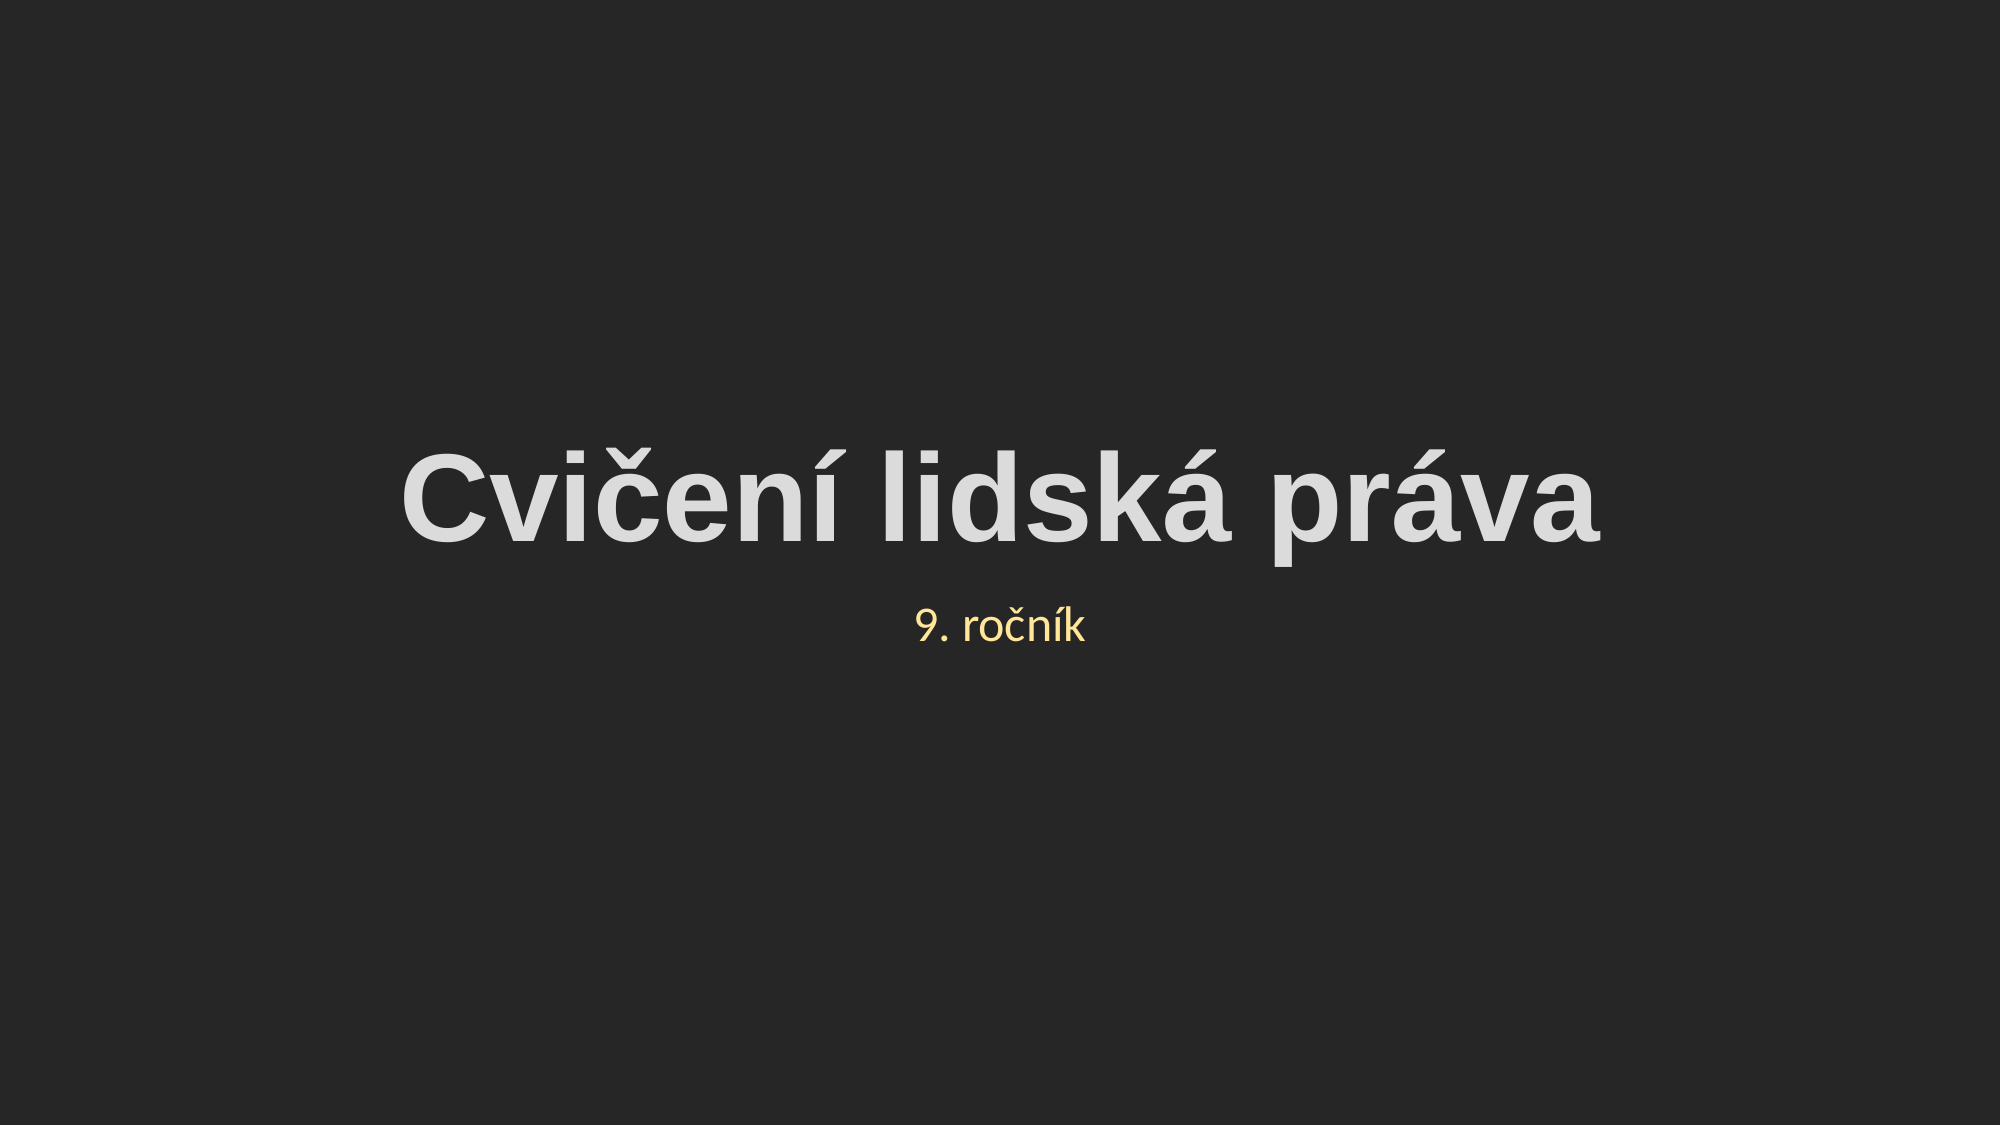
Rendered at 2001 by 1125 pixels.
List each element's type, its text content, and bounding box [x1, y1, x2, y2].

subtitle 9. ročník [249, 590, 1750, 863]
title Cvičení lidská práva [249, 184, 1750, 576]
